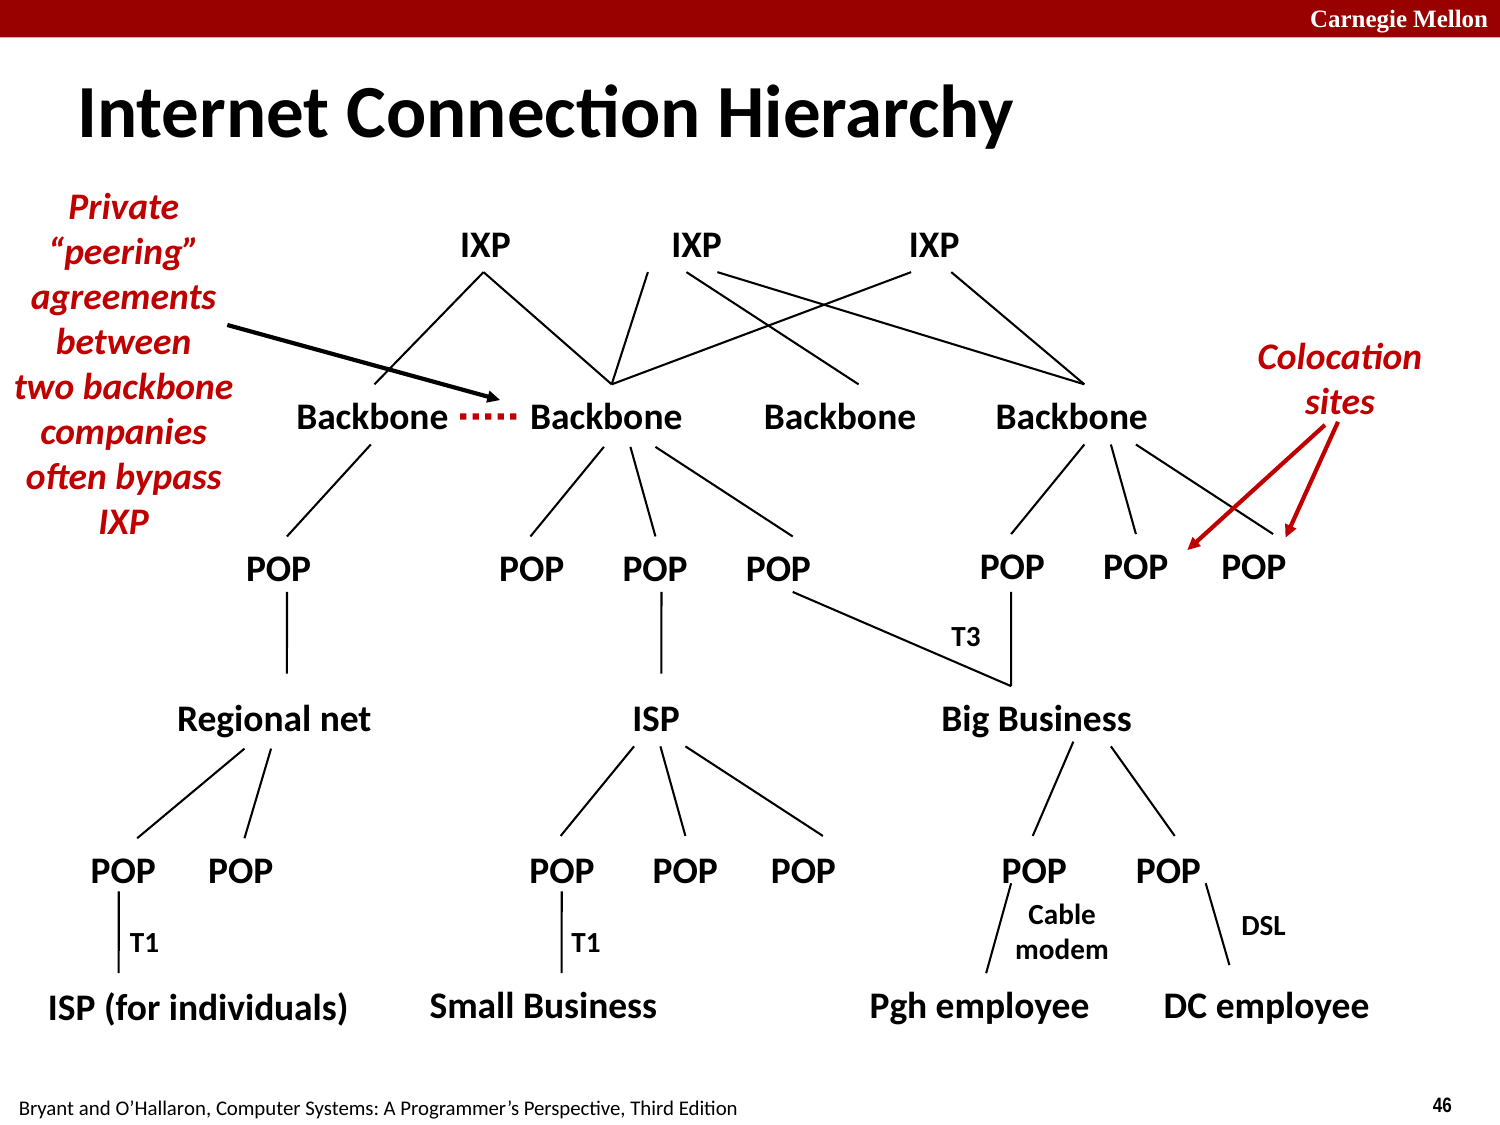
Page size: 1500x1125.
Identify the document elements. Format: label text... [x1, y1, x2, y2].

text_box [1285, 421, 1339, 538]
text_box Regional net [162, 686, 396, 747]
text_box Big Business [926, 686, 1148, 747]
text_box POP [755, 838, 860, 899]
text_box POP [484, 536, 580, 597]
text_box IXP [893, 212, 975, 273]
text_box [227, 324, 500, 403]
text_box POP [75, 838, 171, 899]
text_box Private “peering” agreements between two backbone companies often bypass IXP [0, 174, 249, 550]
text_box Pgh employee [854, 973, 1105, 1034]
text_box Cable modem [1000, 887, 1125, 973]
text_box DSL [1226, 898, 1301, 949]
text_box DC employee [1148, 973, 1385, 1034]
text_box Colocation sites [1242, 324, 1438, 430]
text_box POP [637, 838, 734, 899]
text_box T1 [114, 915, 175, 966]
text_box T3 [936, 609, 996, 660]
text_box Backbone [980, 384, 1164, 445]
text_box Backbone [515, 384, 698, 445]
text_box POP [986, 838, 1083, 899]
text_box Backbone [748, 384, 932, 445]
text_box POP [514, 838, 610, 899]
text_box Small Business [414, 973, 673, 1034]
text_box POP [730, 536, 827, 597]
text_box ISP (for individuals) [32, 975, 365, 1036]
text_box POP [1120, 838, 1217, 899]
text_box ISP [617, 686, 696, 747]
text_box POP [964, 534, 1061, 595]
text_box T1 [556, 915, 623, 966]
text_box POP [1206, 534, 1311, 595]
text_box IXP [445, 212, 527, 273]
text_box IXP [656, 212, 738, 273]
title Internet Connection Hierarchy [62, 54, 1301, 150]
text_box POP [1087, 534, 1184, 595]
text_box POP [230, 536, 327, 597]
text_box POP [193, 838, 289, 899]
text_box Backbone [281, 384, 464, 445]
text_box POP [607, 536, 703, 597]
text_box [1187, 424, 1326, 550]
